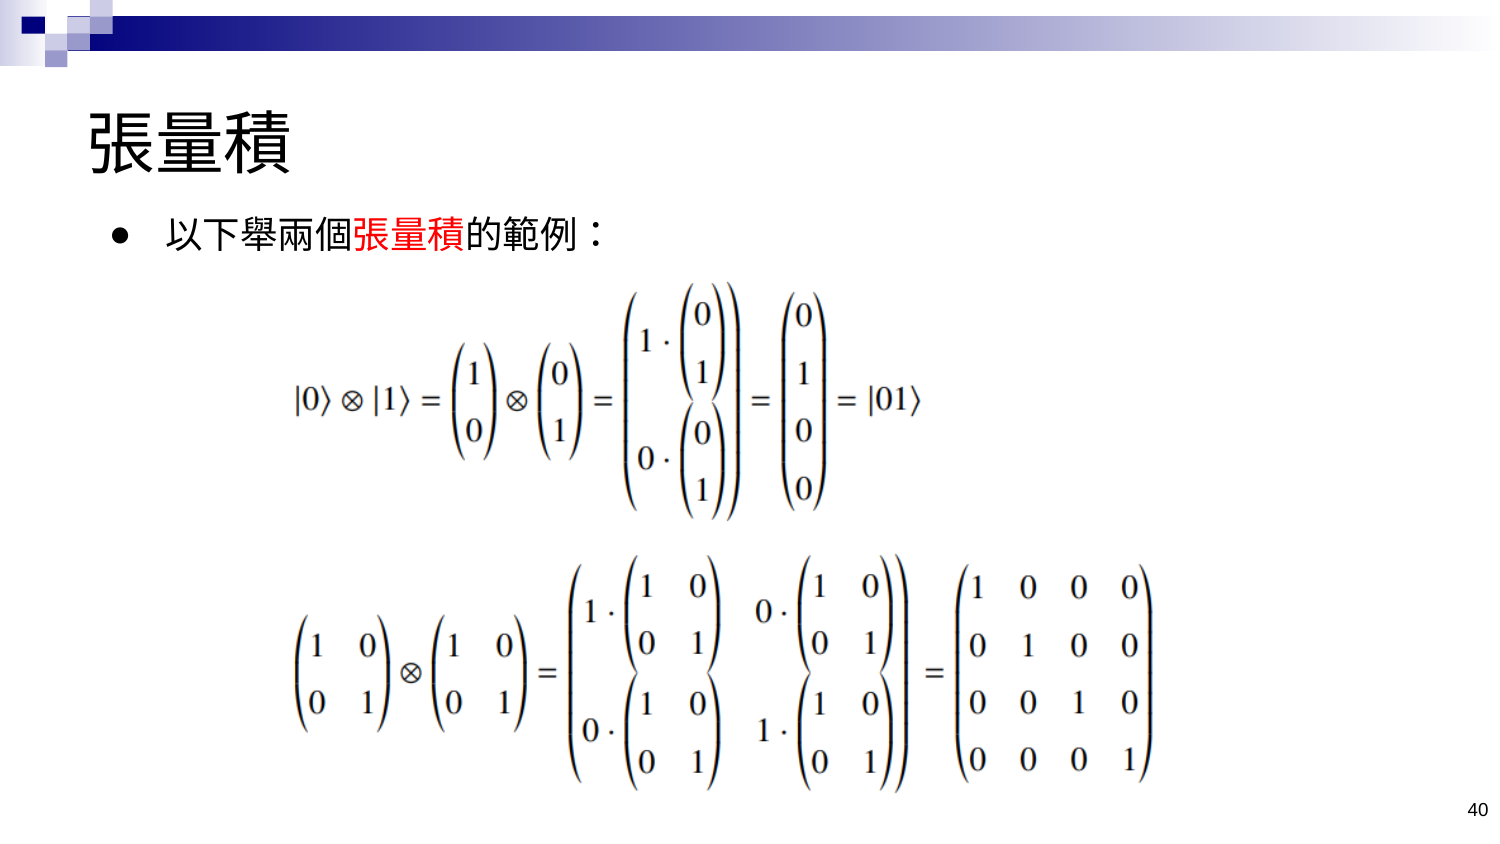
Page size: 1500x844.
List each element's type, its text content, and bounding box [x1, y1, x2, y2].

picture [275, 263, 1164, 797]
text_box 以下舉兩個張量積的範例： [74, 195, 1425, 271]
slide_number 40 [1149, 796, 1500, 827]
title 張量積 [75, 56, 1425, 195]
